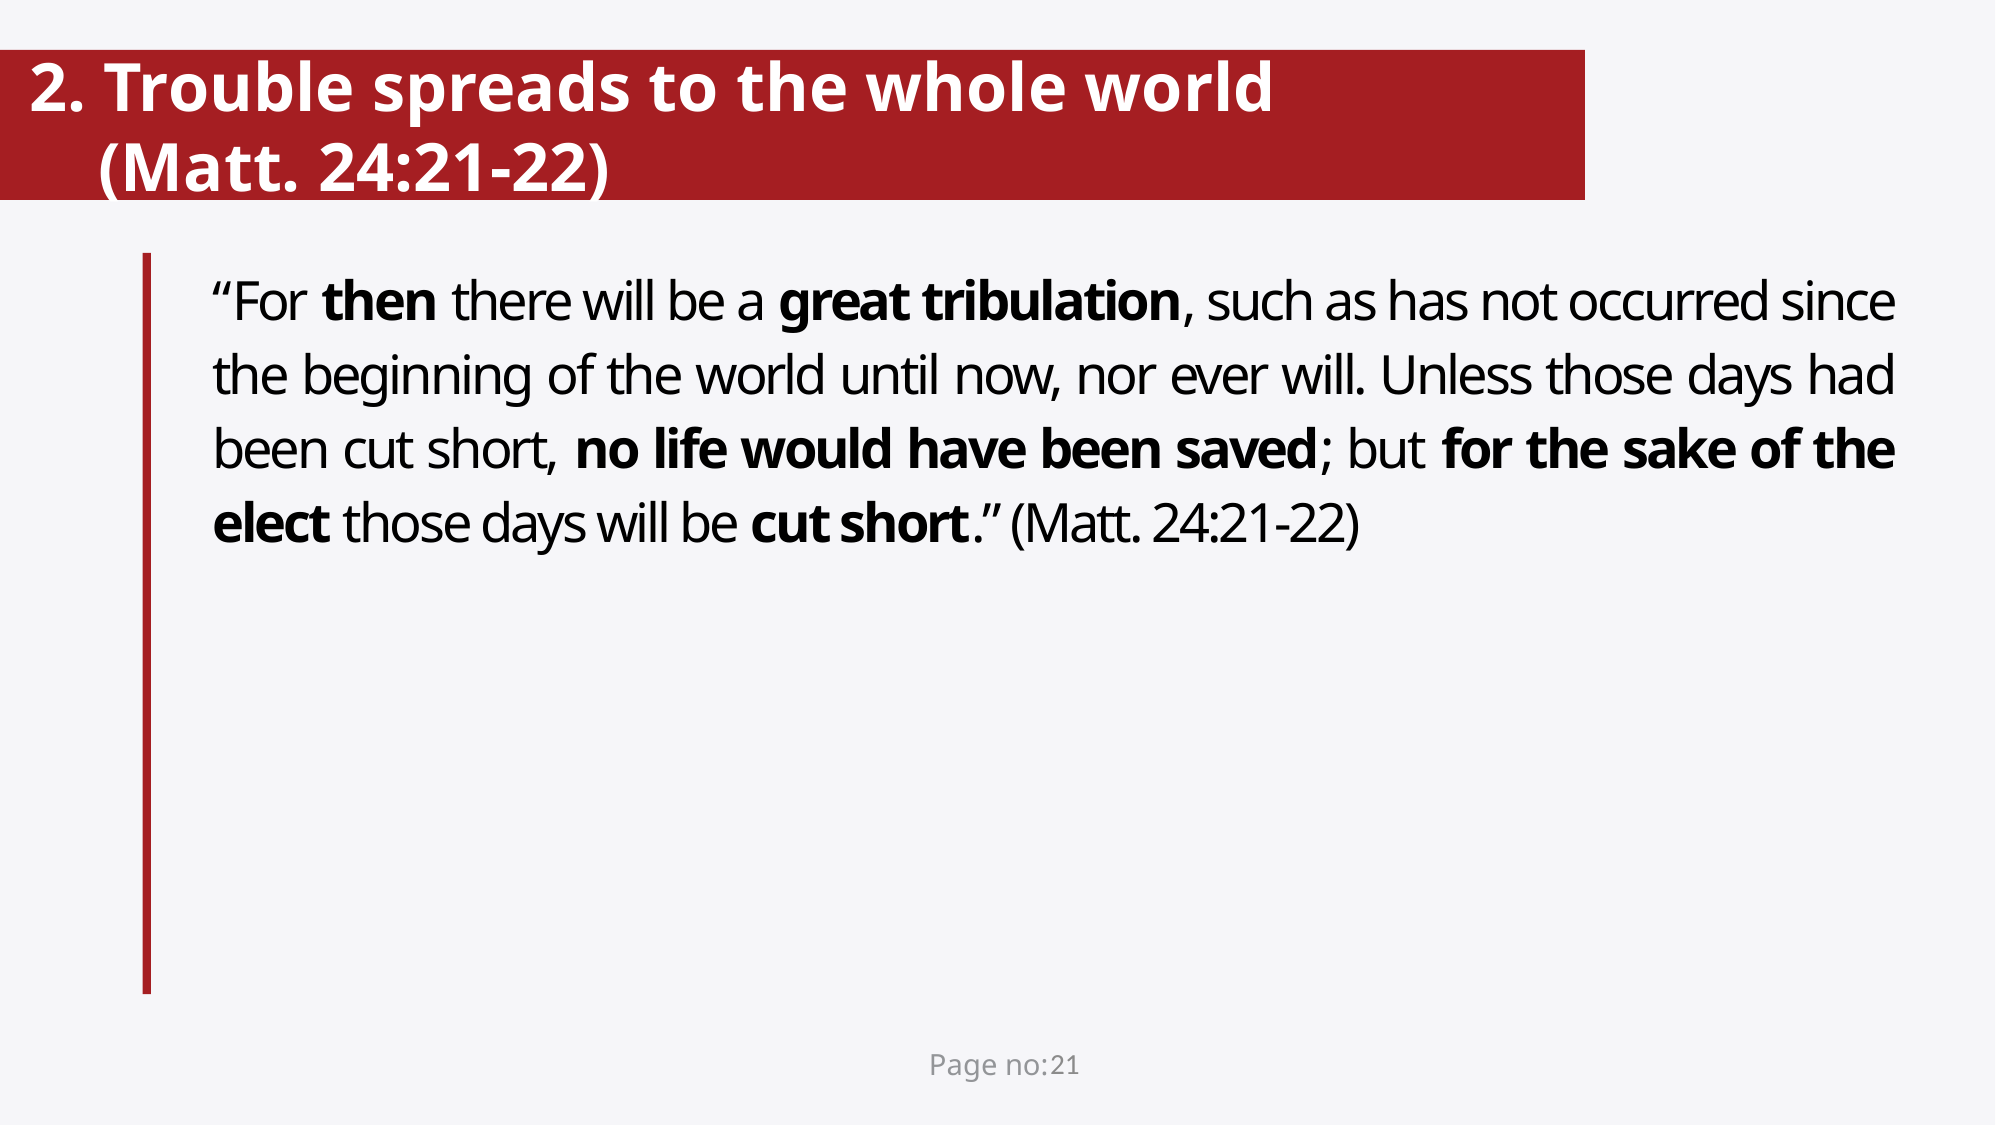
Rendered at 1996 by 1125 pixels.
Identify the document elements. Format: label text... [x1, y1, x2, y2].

title 2. Trouble spreads to the whole world (Matt. 24:21-22) [14, 62, 1810, 188]
subtitle “For then there will be a great tribulation, such as has not occurred since the beginning of the world until now, nor ever will. Unless those days had been cut short, no life would have been saved; but for the sake of the elect those days will be cut short.” (Matt. 24:21-22) [197, 249, 1910, 1000]
